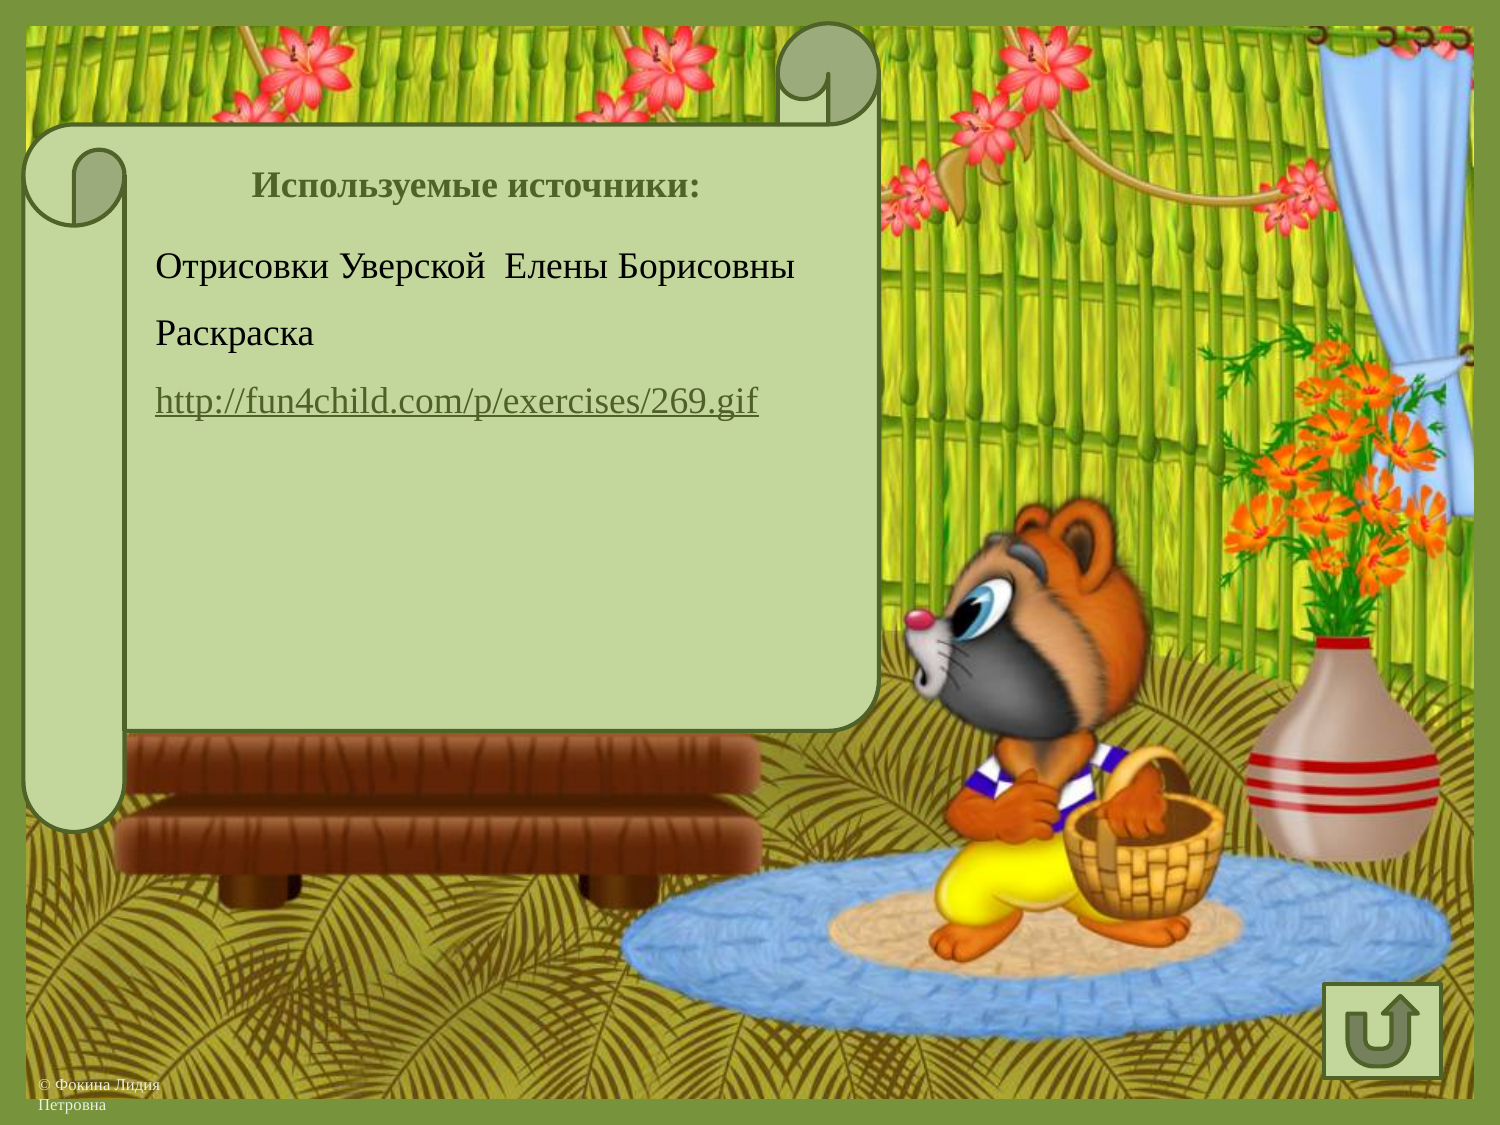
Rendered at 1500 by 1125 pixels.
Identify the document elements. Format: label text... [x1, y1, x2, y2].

text_box [1322, 982, 1443, 1080]
picture [26, 26, 1474, 1099]
picture [26, 26, 804, 151]
text_box Используемые источники: [236, 152, 717, 210]
text_box Отрисовки Уверской Елены Борисовны Раскраска http://fun4child.com/p/exercises/269.gif [140, 210, 868, 429]
text_box [21, 21, 881, 835]
